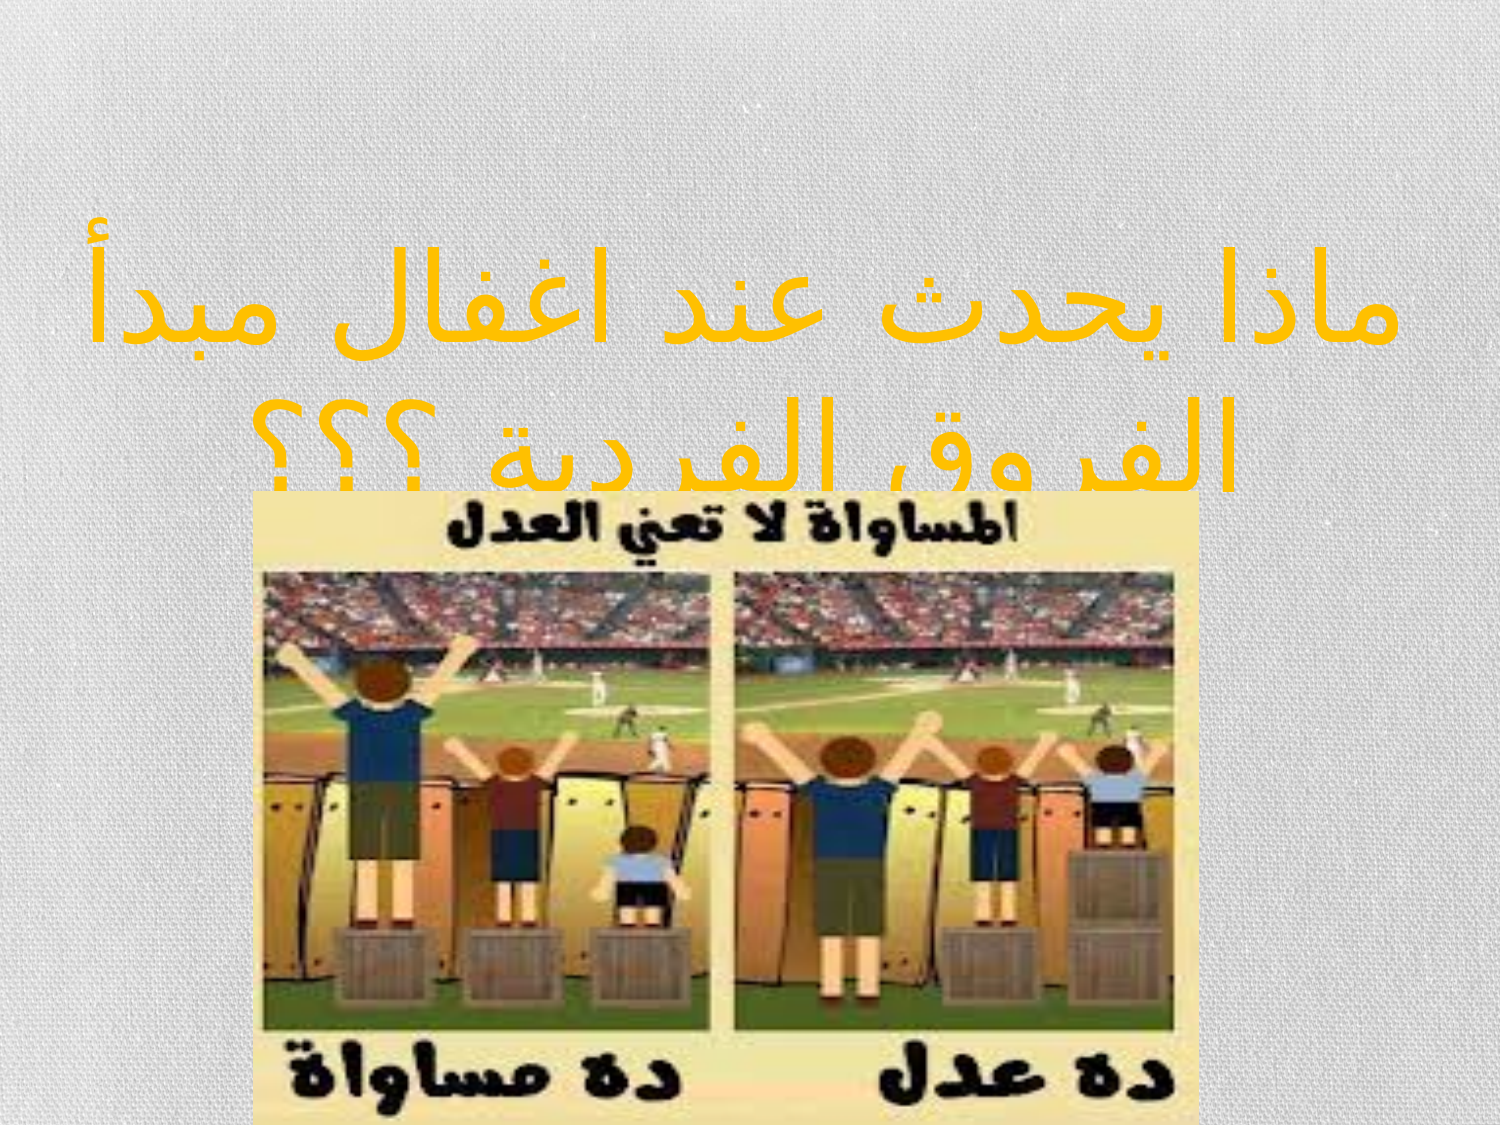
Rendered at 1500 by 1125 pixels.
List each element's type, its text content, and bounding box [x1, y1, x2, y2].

picture [253, 491, 1200, 1125]
title ماذا يحدث عند اغفال مبدأ الفروق الفردية ؟؟؟ [41, 349, 1451, 525]
